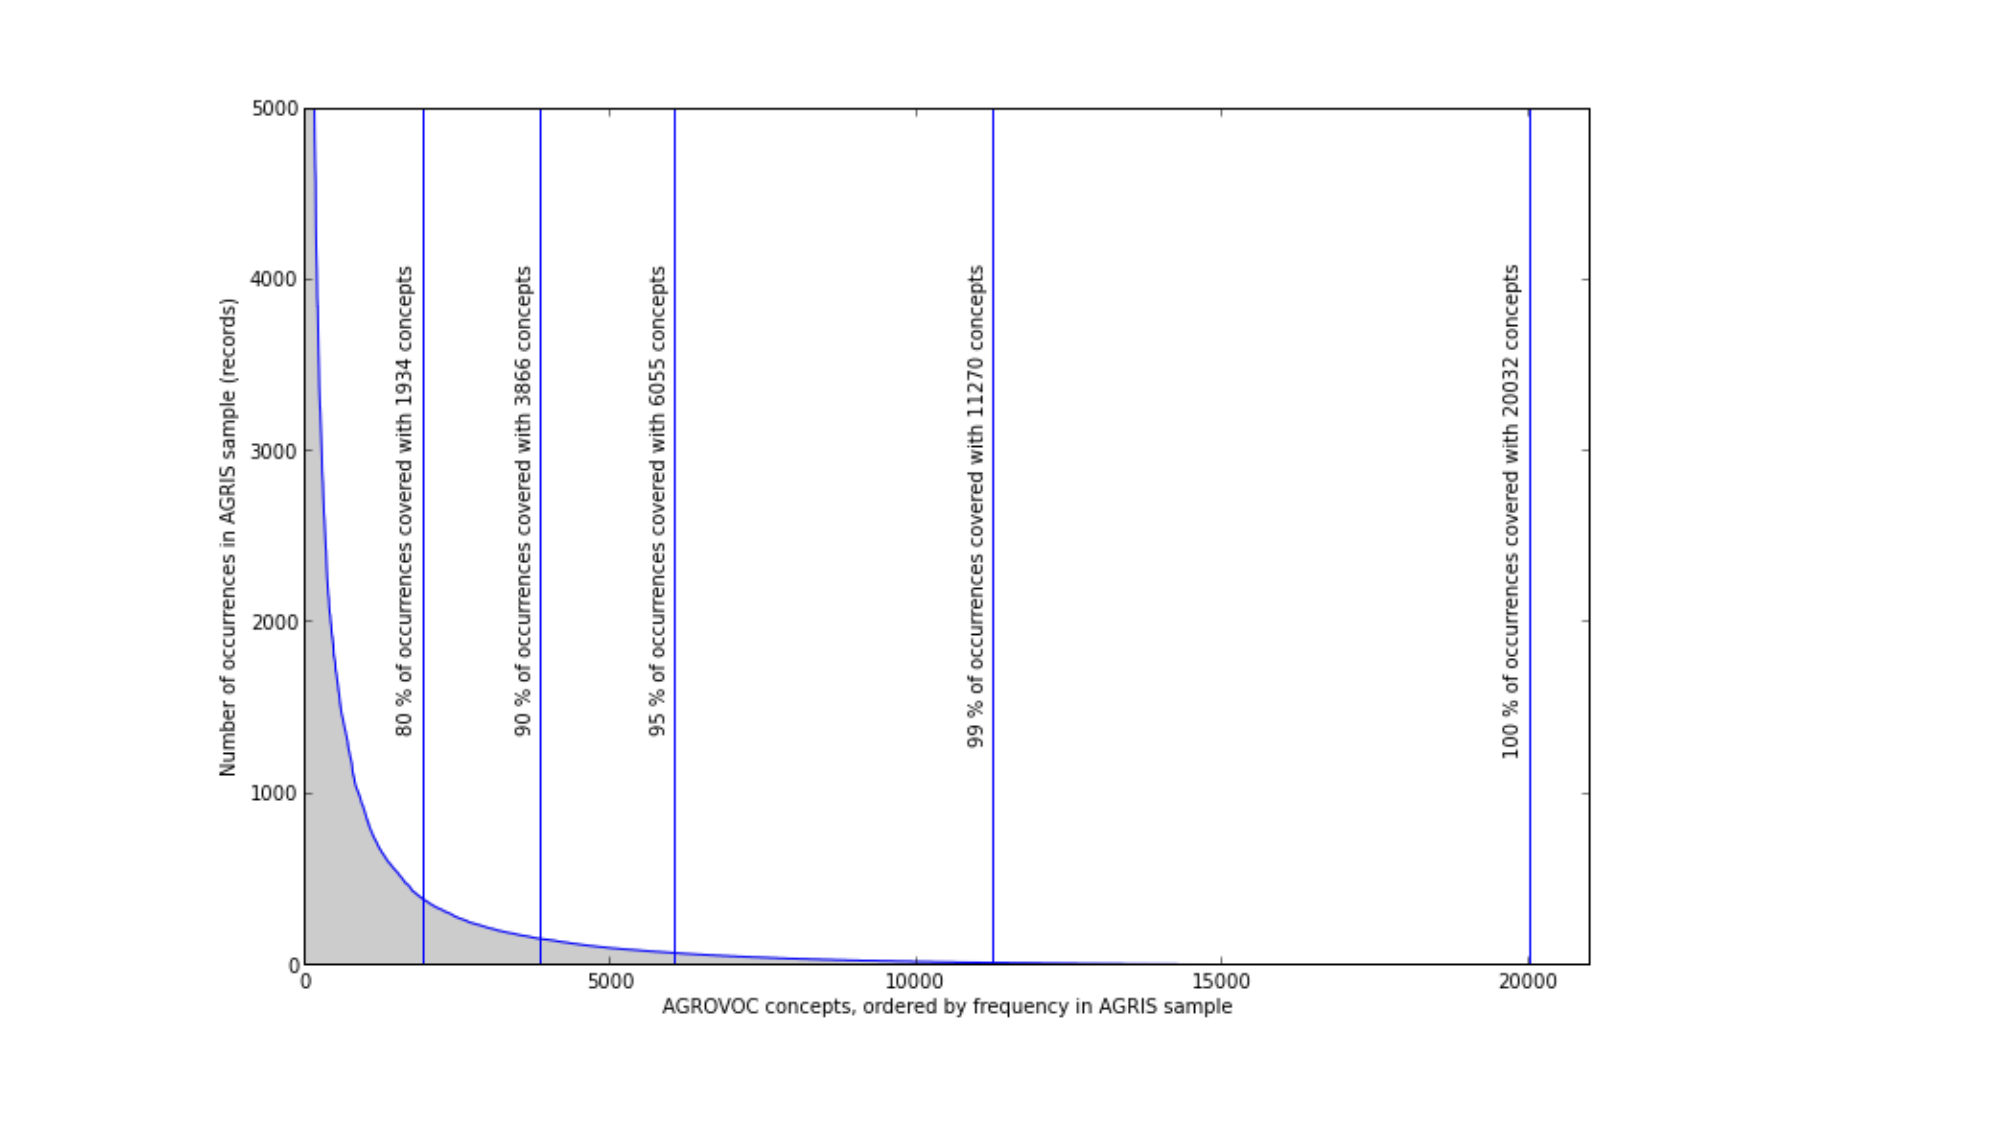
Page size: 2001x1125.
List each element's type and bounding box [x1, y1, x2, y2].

picture [99, 0, 1756, 1104]
